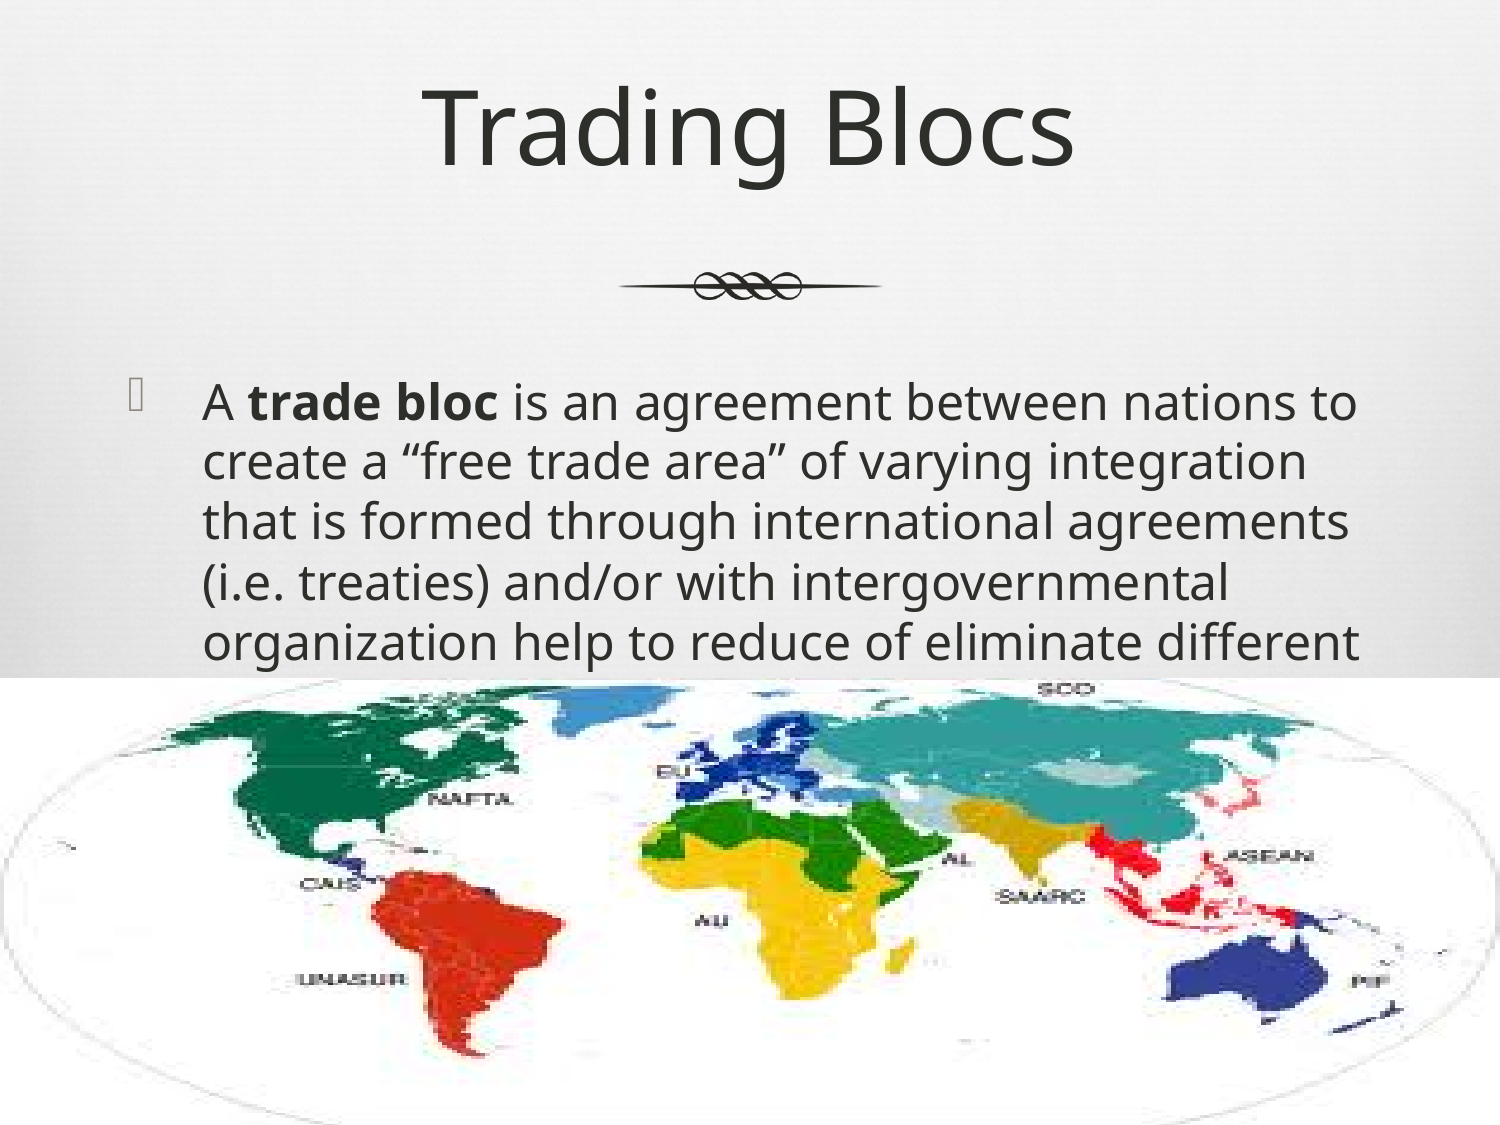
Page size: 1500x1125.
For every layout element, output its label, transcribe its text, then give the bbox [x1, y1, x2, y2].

picture [0, 678, 1500, 1125]
picture [615, 272, 885, 300]
list A trade bloc is an agreement between nations to create a “free trade area” of varying integration that is formed through international agreements (i.e. treaties) and/or with intergovernmental organization help to reduce of eliminate different forms of protections. [112, 362, 1388, 676]
title Trading Blocs [112, 11, 1388, 236]
